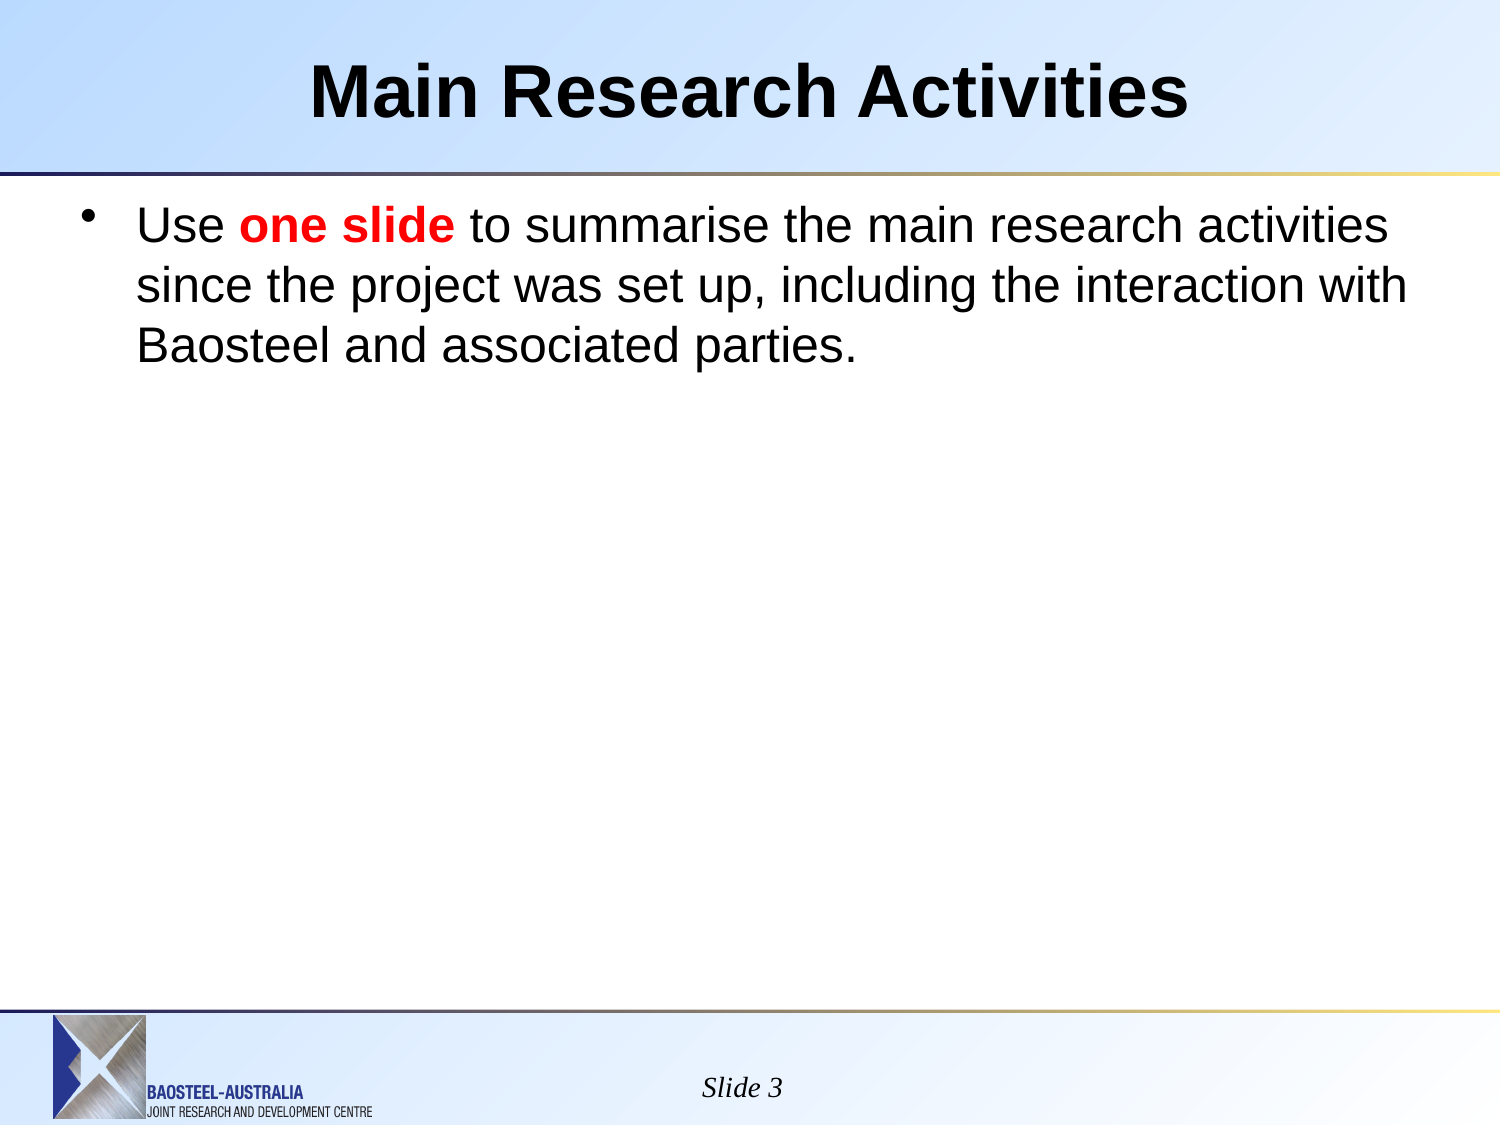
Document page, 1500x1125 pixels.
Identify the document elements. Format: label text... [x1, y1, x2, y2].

footer Slide 3 [512, 1059, 988, 1113]
picture [53, 1015, 372, 1119]
title Main Research Activities [74, 24, 1426, 150]
list Use one slide to summarise the main research activities since the project was set up, including the interaction with Baosteel and associated parties. [64, 184, 1436, 1000]
